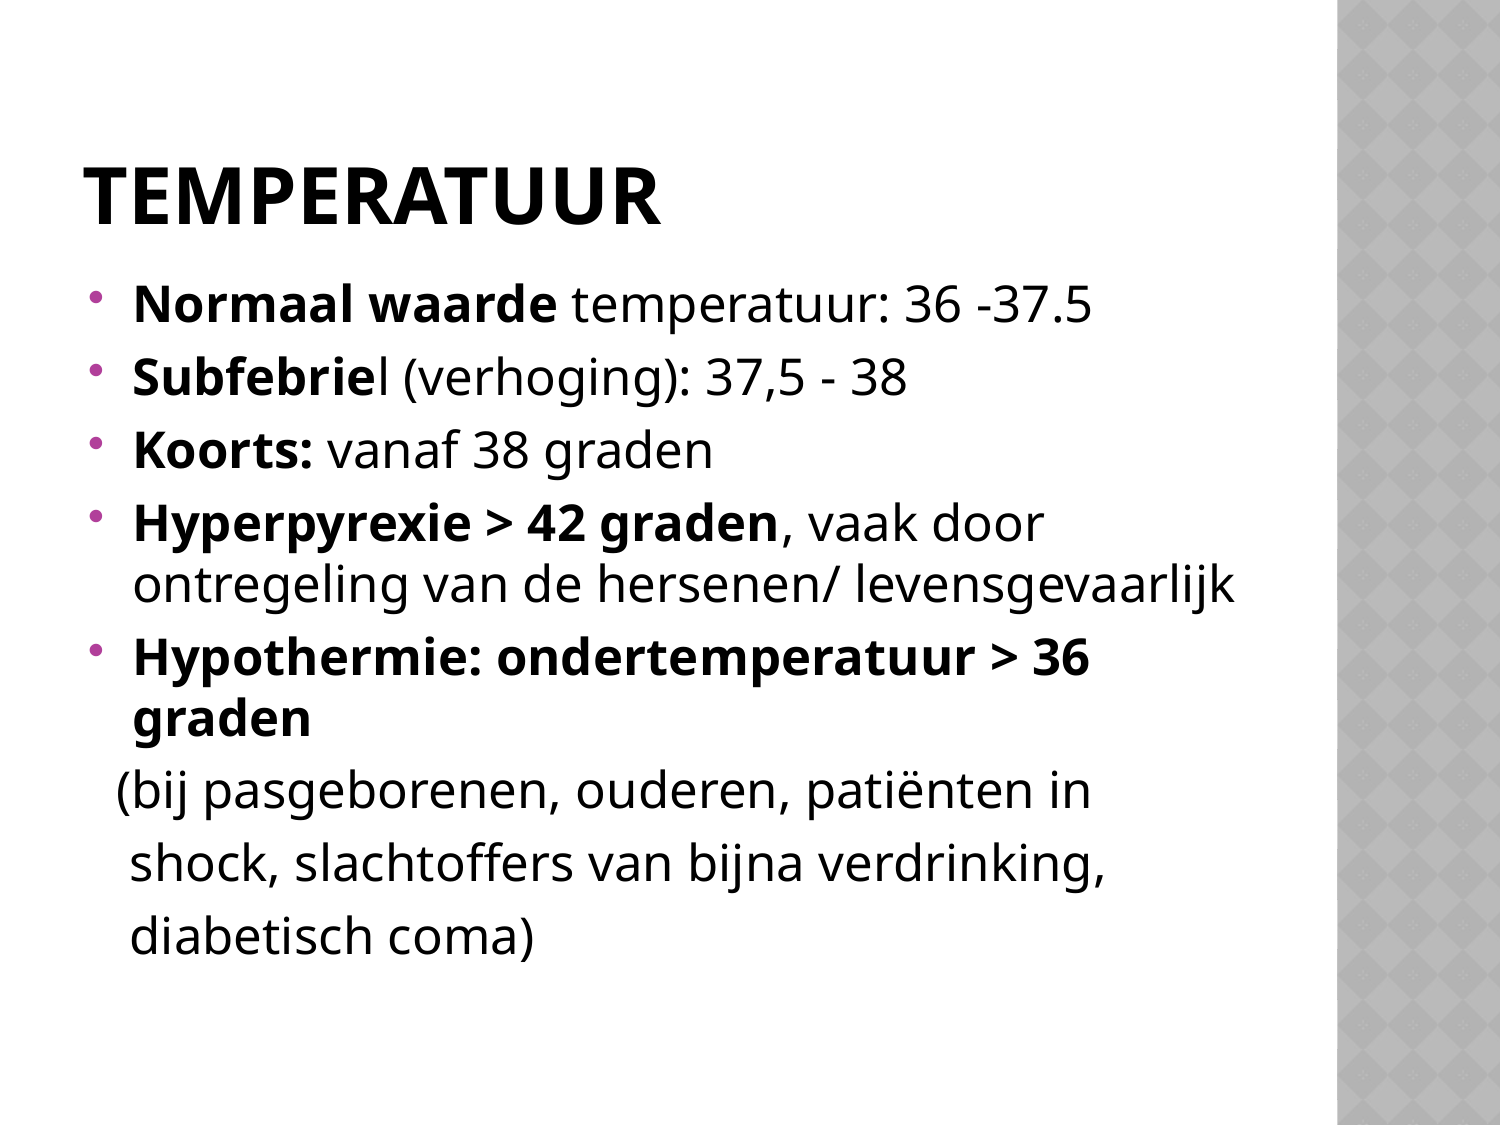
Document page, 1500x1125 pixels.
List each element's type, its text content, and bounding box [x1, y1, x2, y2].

list Normaal waarde temperatuur: 36 -37.5 Subfebriel (verhoging): 37,5 - 38 Koorts: vanaf 38 graden Hyperpyrexie > 42 graden, vaak door ontregeling van de hersenen/ levensgevaarlijk Hypothermie: ondertemperatuur > 36 graden (bij pasgeborenen, ouderen, patiënten in shock, slachtoffers van bijna verdrinking, diabetisch coma) [75, 264, 1263, 1059]
title Temperatuur [75, 52, 1263, 240]
